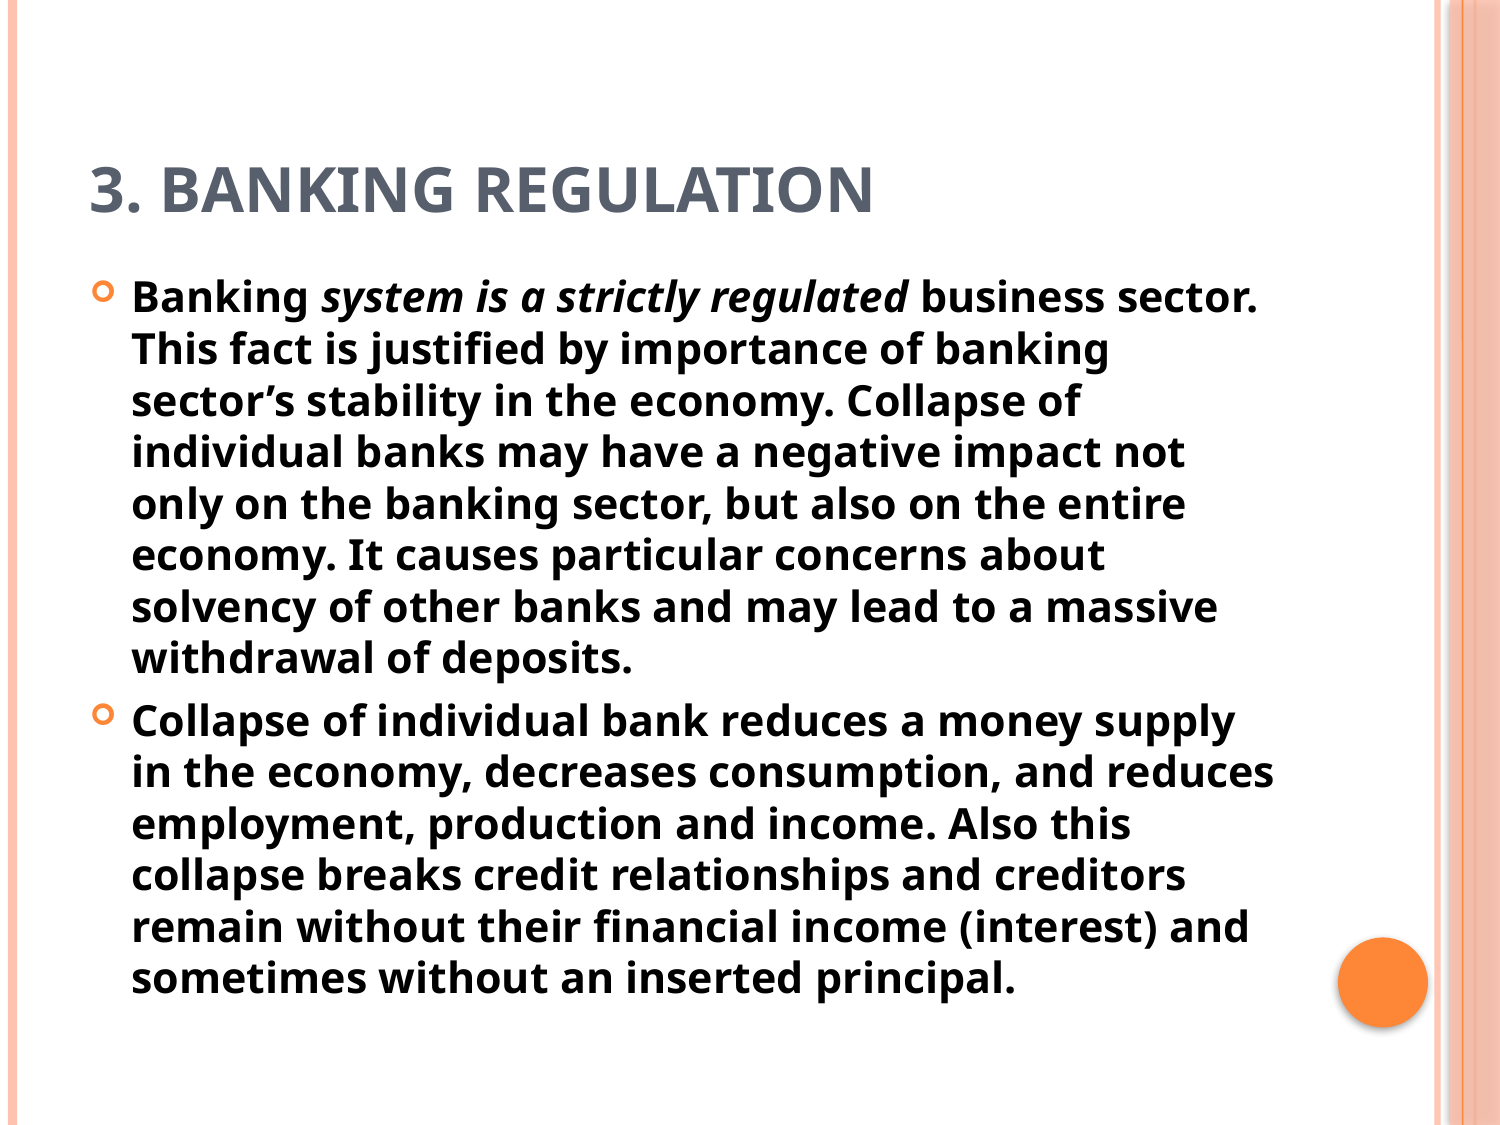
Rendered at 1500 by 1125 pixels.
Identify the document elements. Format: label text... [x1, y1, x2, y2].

title 3. Banking regulation [75, 45, 1300, 233]
list Banking system is a strictly regulated business sector. This fact is justified by importance of banking sector’s stability in the economy. Collapse of individual banks may have a negative impact not only on the banking sector, but also on the entire economy. It causes particular concerns about solvency of other banks and may lead to a massive withdrawal of deposits. Collapse of individual bank reduces a money supply in the economy, decreases consumption, and reduces employment, production and income. Also this collapse breaks credit relationships and creditors remain without their financial income (interest) and sometimes without an inserted principal. [75, 262, 1300, 1062]
